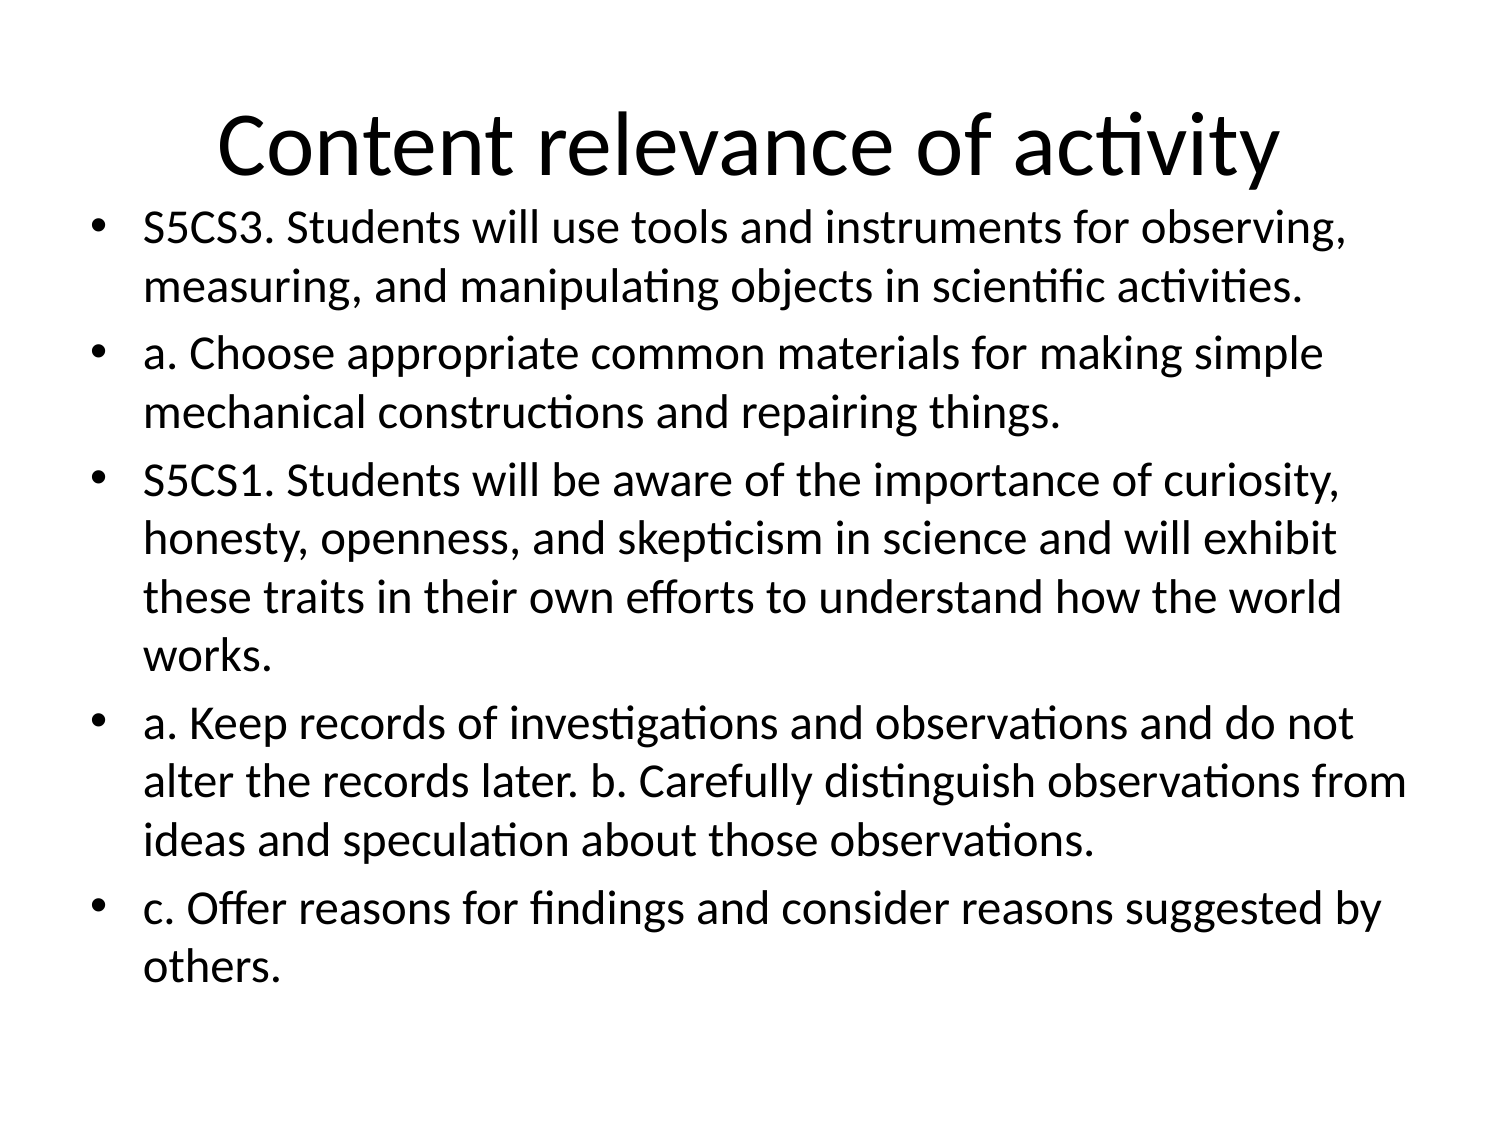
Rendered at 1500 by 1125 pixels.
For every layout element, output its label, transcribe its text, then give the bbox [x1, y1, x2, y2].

list S5CS3. Students will use tools and instruments for observing, measuring, and manipulating objects in scientific activities. a. Choose appropriate common materials for making simple mechanical constructions and repairing things. S5CS1. Students will be aware of the importance of curiosity, honesty, openness, and skepticism in science and will exhibit these traits in their own efforts to understand how the world works. a. Keep records of investigations and observations and do not alter the records later. b. Carefully distinguish observations from ideas and speculation about those observations. c. Offer reasons for findings and consider reasons suggested by others. [75, 187, 1425, 1005]
title Content relevance of activity [75, 45, 1425, 187]
